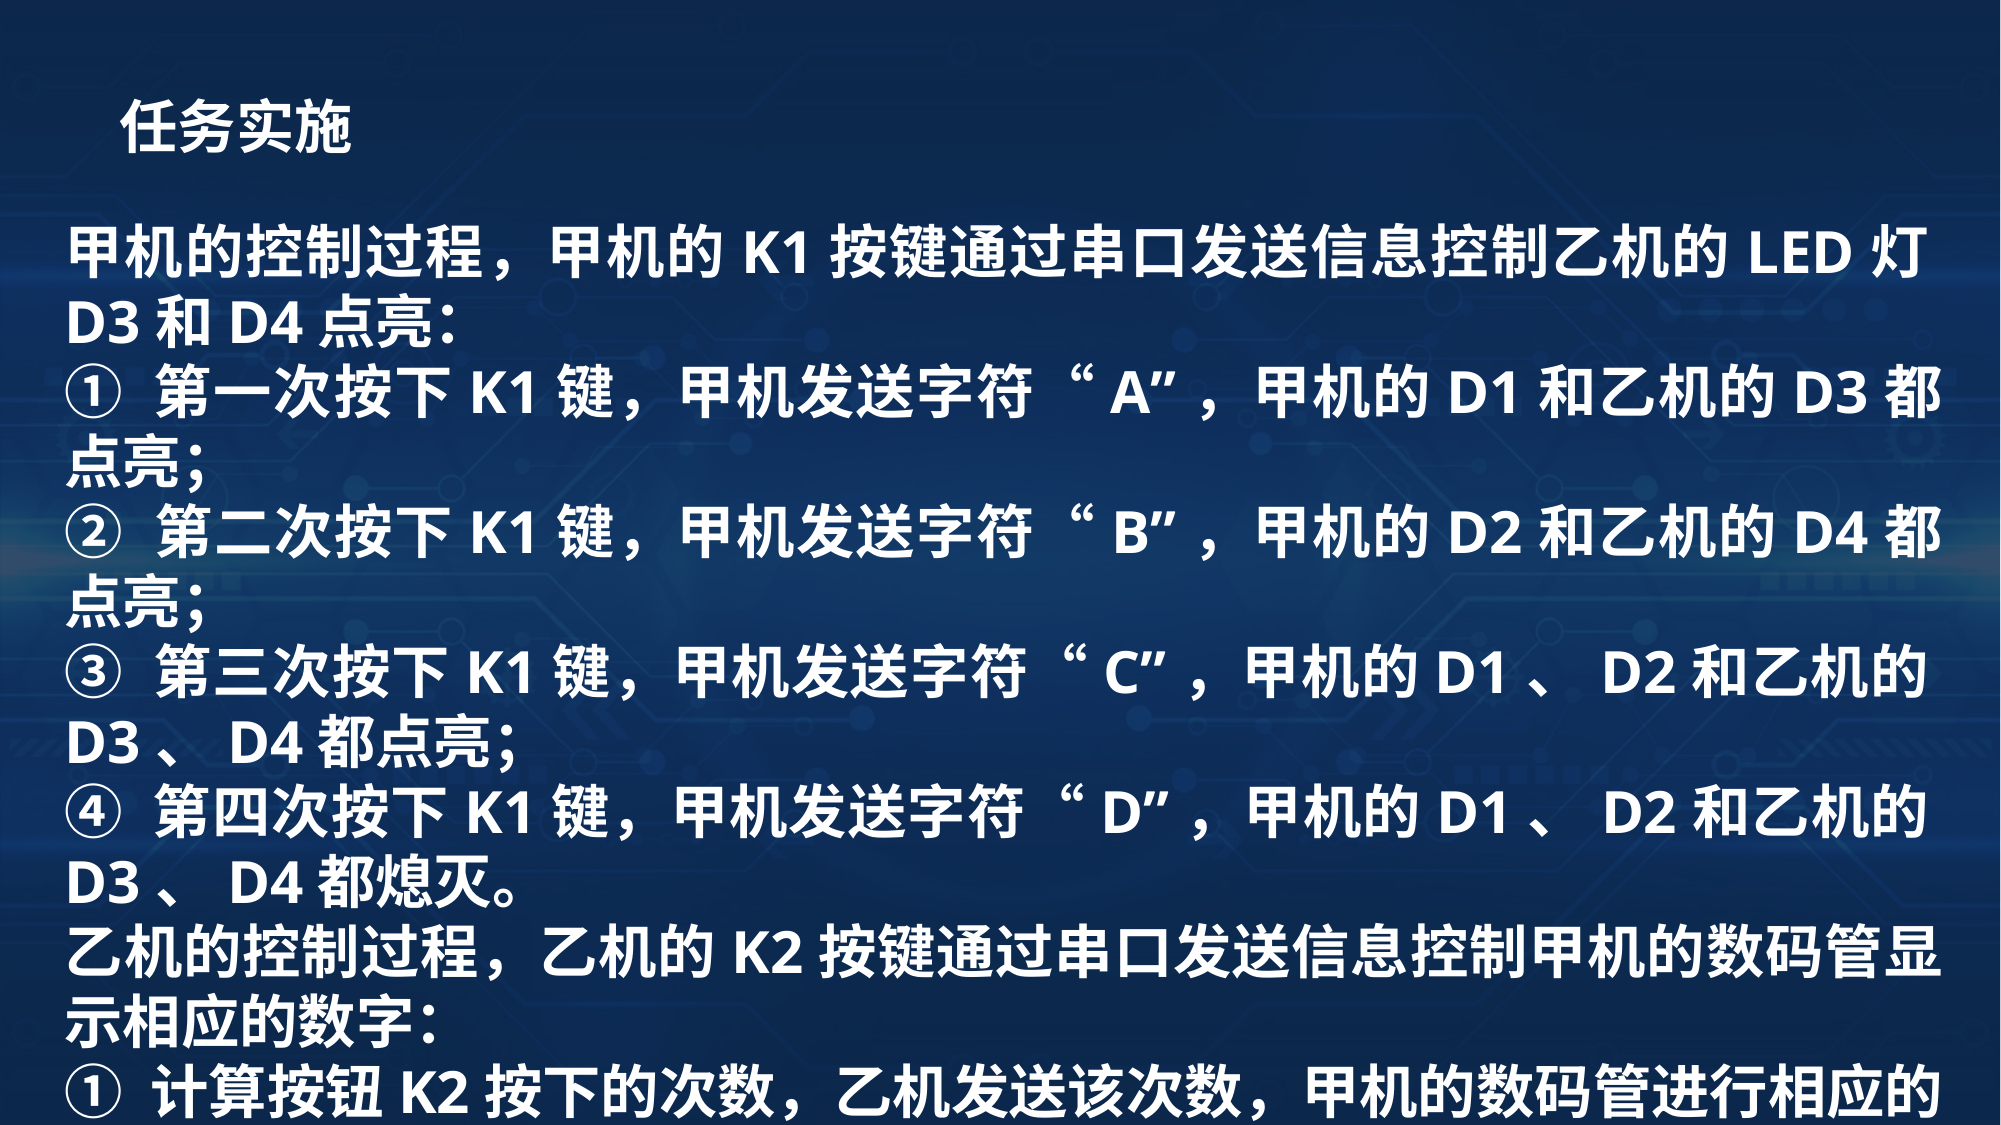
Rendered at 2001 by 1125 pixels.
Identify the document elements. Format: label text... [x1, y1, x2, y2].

text_box 任务实施 [104, 83, 939, 168]
text_box 甲机的控制过程，甲机的K1按键通过串口发送信息控制乙机的LED灯D3和D4点亮： ① 第一次按下K1键，甲机发送字符“A”，甲机的D1和乙机的D3都点亮； ② 第二次按下K1键，甲机发送字符“B”，甲机的D2和乙机的D4都点亮； ③ 第三次按下K1键，甲机发送字符“C”，甲机的D1、D2和乙机的D3、D4都点亮； ④ 第四次按下K1键，甲机发送字符“D”，甲机的D1、D2和乙机的D3、D4都熄灭。 乙机的控制过程，乙机的K2按键通过串口发送信息控制甲机的数码管显示相应的数字： ① 计算按钮K2按下的次数，乙机发送该次数，甲机的数码管进行相应的显示。 [50, 207, 1958, 1125]
